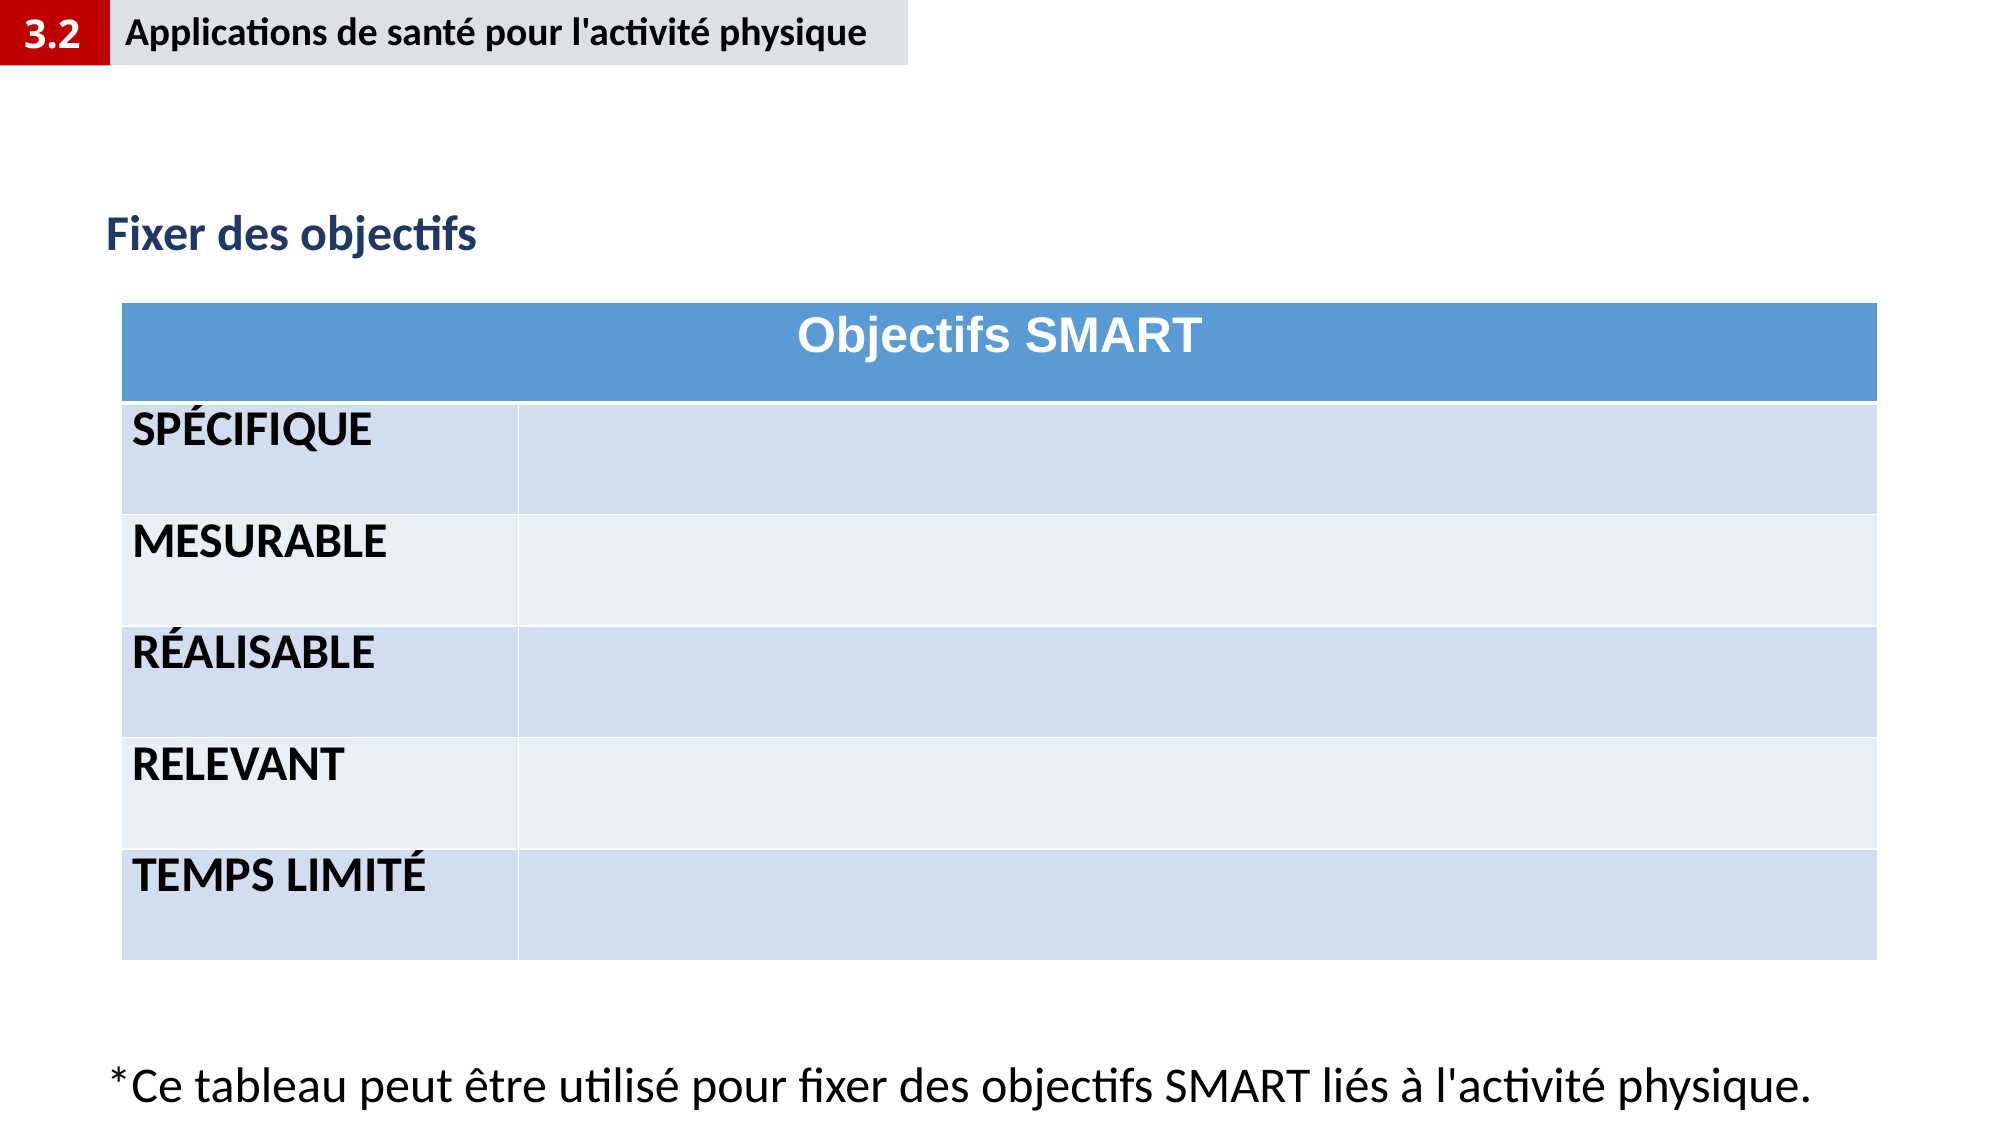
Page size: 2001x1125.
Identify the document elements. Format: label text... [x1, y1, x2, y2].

table_cell TEMPS LIMITÉ [122, 850, 518, 960]
text_box [0, 0, 110, 66]
table_cell [519, 515, 1877, 625]
table_cell [519, 405, 1877, 514]
table_cell SPÉCIFIQUE [122, 405, 518, 514]
text_box Applications de santé pour l'activité physique [110, 0, 909, 66]
table_cell MESURABLE [122, 515, 518, 625]
text_box [55, 291, 2000, 399]
text_box 3.2 [9, 9, 102, 56]
table_cell RELEVANT [122, 738, 518, 848]
table_cell [519, 738, 1877, 848]
list *Ce tableau peut être utilisé pour fixer des objectifs SMART liés à l'activité physique. [91, 1045, 1906, 1102]
table_cell [519, 627, 1877, 737]
table_cell [519, 850, 1877, 960]
title Fixer des objectifs [91, 177, 1906, 297]
table_cell RÉALISABLE [122, 627, 518, 737]
